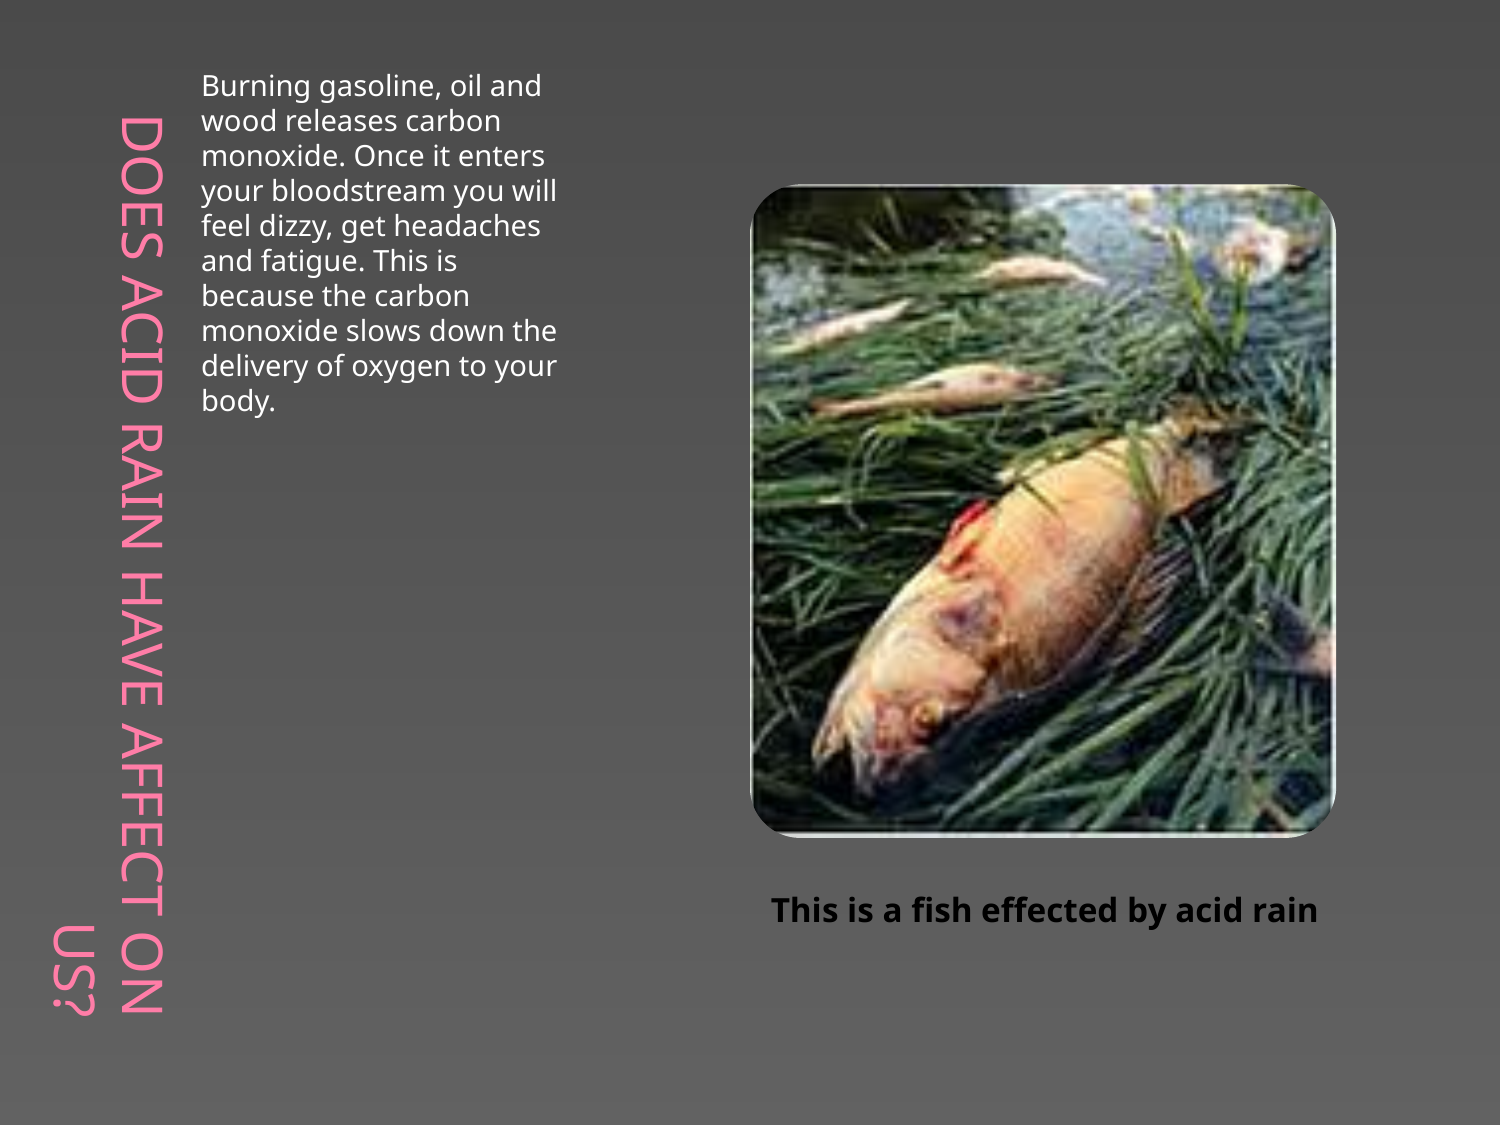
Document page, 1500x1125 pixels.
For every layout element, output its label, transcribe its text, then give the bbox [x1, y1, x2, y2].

list Burning gasoline, oil and wood releases carbon monoxide. Once it enters your bloodstream you will feel dizzy, get headaches and fatigue. This is because the carbon monoxide slows down the delivery of oxygen to your body. [186, 60, 587, 1036]
text_box This is a fish effected by acid rain [755, 881, 1335, 937]
title Does acid rain have affect on us? [36, 60, 186, 1036]
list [749, 184, 1337, 839]
